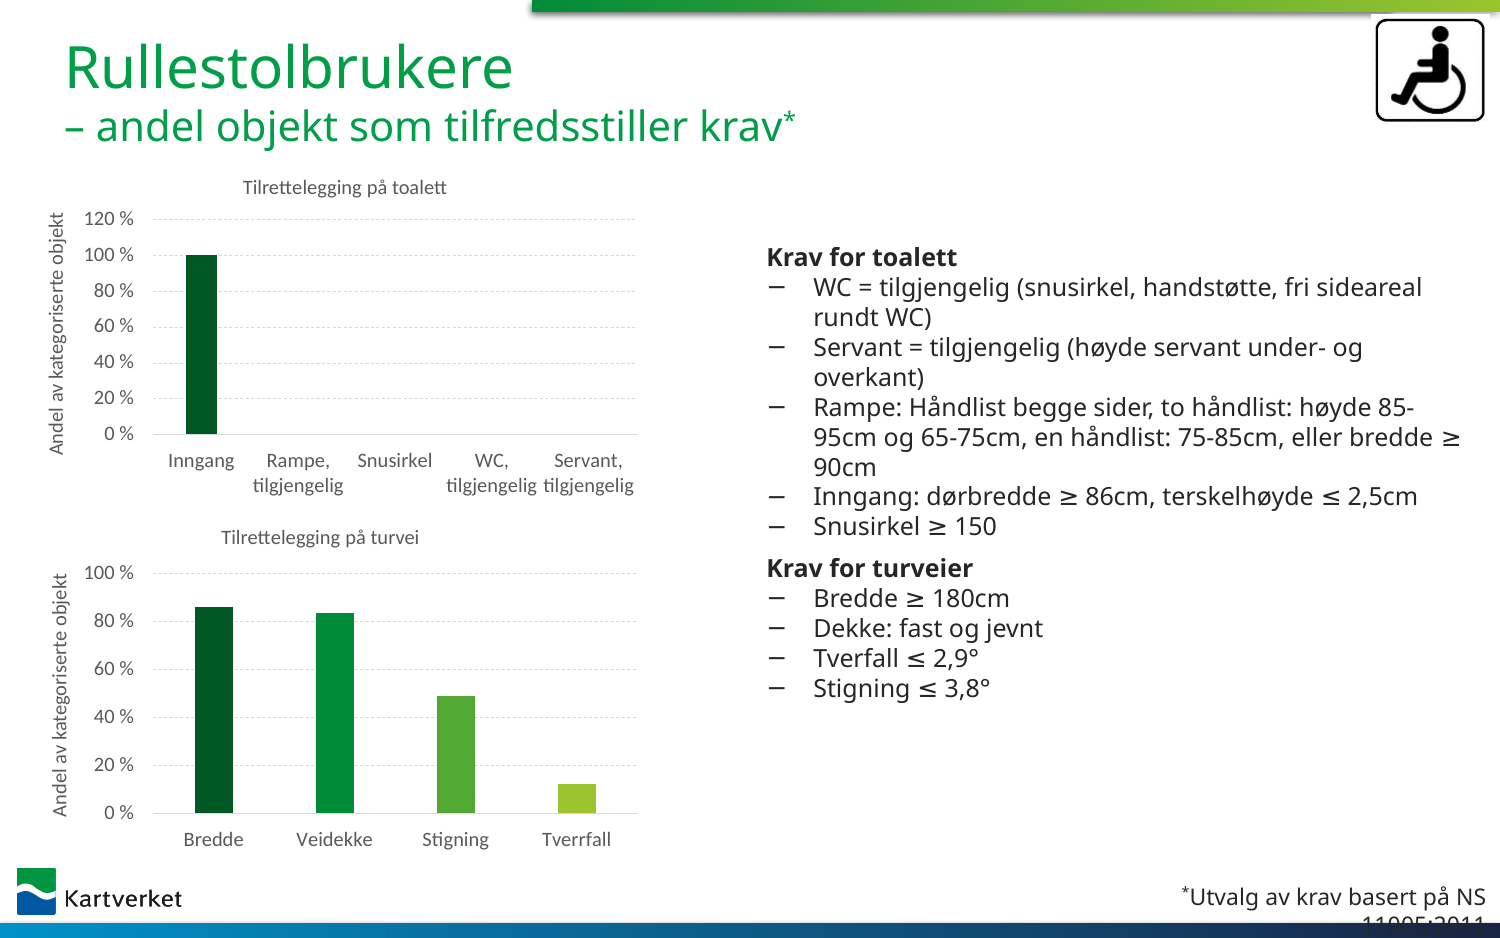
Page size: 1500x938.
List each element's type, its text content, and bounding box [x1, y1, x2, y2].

picture [1371, 13, 1491, 127]
text_box *Utvalg av krav basert på NS 11005:2011 [1068, 873, 1500, 938]
picture [41, 166, 650, 505]
picture [41, 520, 650, 859]
text_box Rullestolbrukere – andel objekt som tilfredsstiller krav* [49, 14, 1431, 158]
text_box Krav for toalett WC = tilgjengelig (snusirkel, handstøtte, fri sideareal rundt WC) Servant = tilgjengelig (høyde servant under- og overkant) Rampe: Håndlist begge sider, to håndlist: høyde 85-95cm og 65-75cm, en håndlist: 75-85cm, eller bredde ≥ 90cm Inngang: dørbredde ≥ 86cm, terskelhøyde ≤ 2,5cm Snusirkel ≥ 150 [751, 234, 1483, 545]
text_box Krav for turveier Bredde ≥ 180cm Dekke: fast og jevnt Tverfall ≤ 2,9° Stigning ≤ 3,8° [751, 545, 1483, 710]
